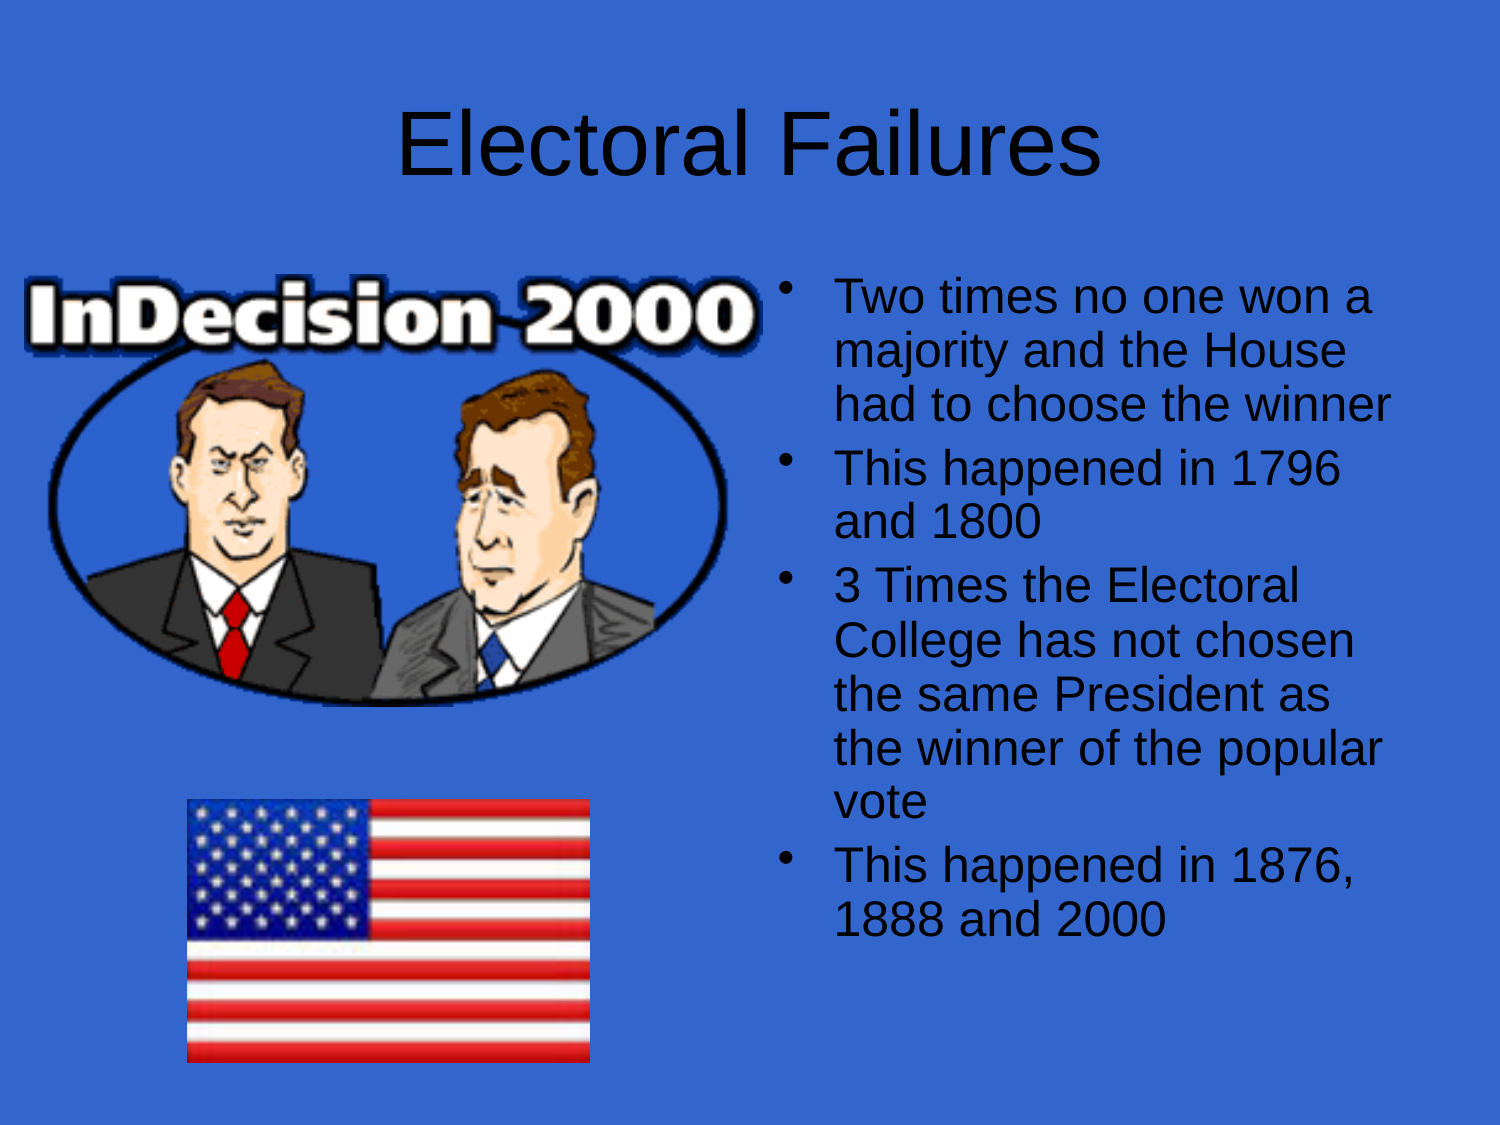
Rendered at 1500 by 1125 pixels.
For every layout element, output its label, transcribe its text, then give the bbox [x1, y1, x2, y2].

list Two times no one won a majority and the House had to choose the winner This happened in 1796 and 1800 3 Times the Electoral College has not chosen the same President as the winner of the popular vote This happened in 1876, 1888 and 2000 [762, 262, 1425, 1005]
title Electoral Failures [75, 45, 1425, 233]
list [187, 799, 590, 1064]
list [24, 274, 763, 707]
